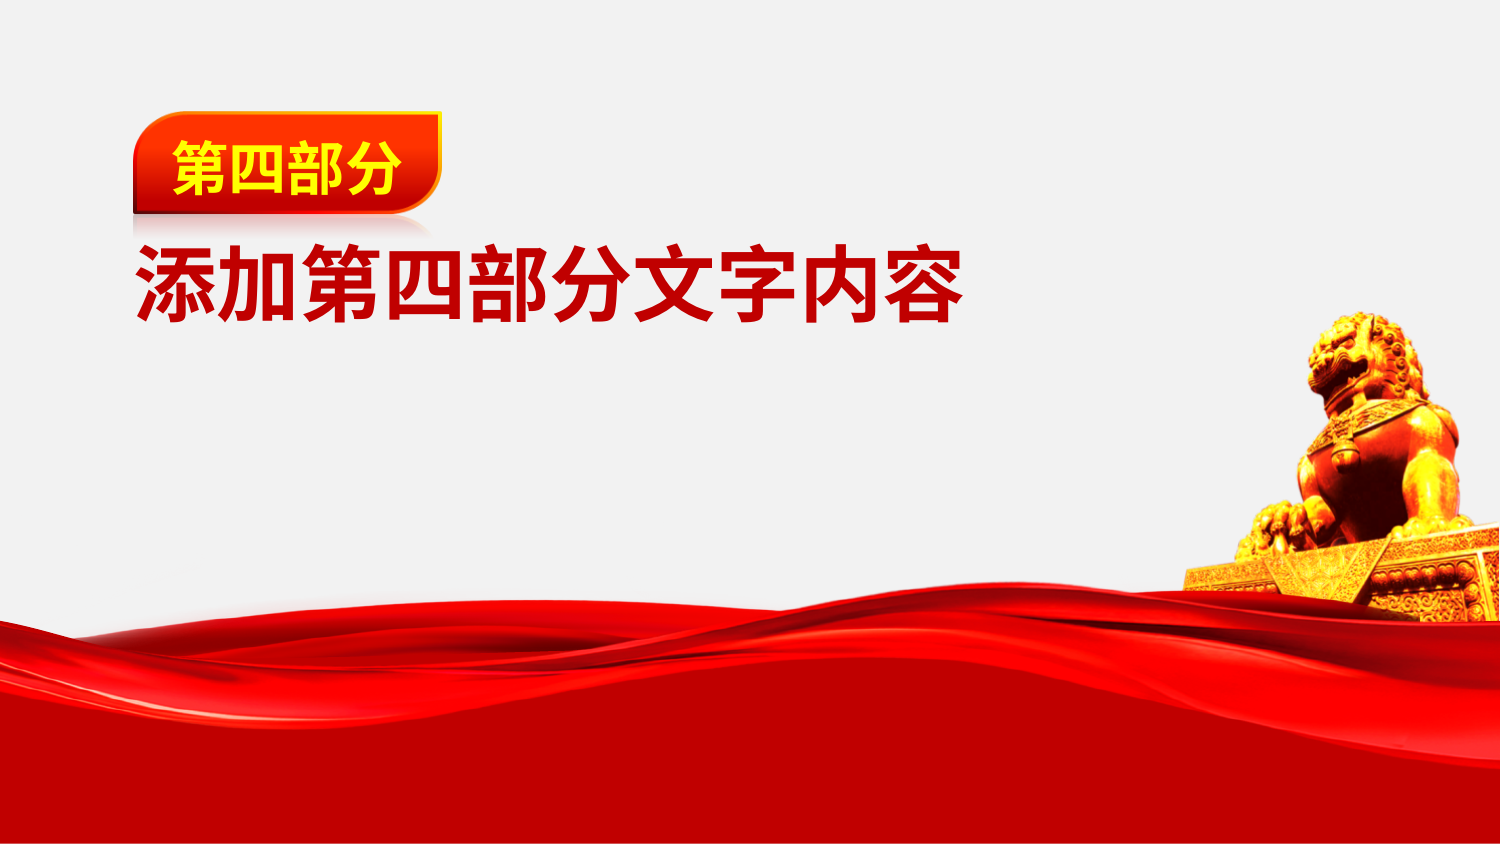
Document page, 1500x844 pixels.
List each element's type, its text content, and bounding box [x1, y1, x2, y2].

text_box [0, 486, 1500, 844]
text_box 添加第四部分文字内容 [118, 224, 1110, 339]
picture [1174, 311, 1499, 486]
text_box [130, 110, 446, 320]
